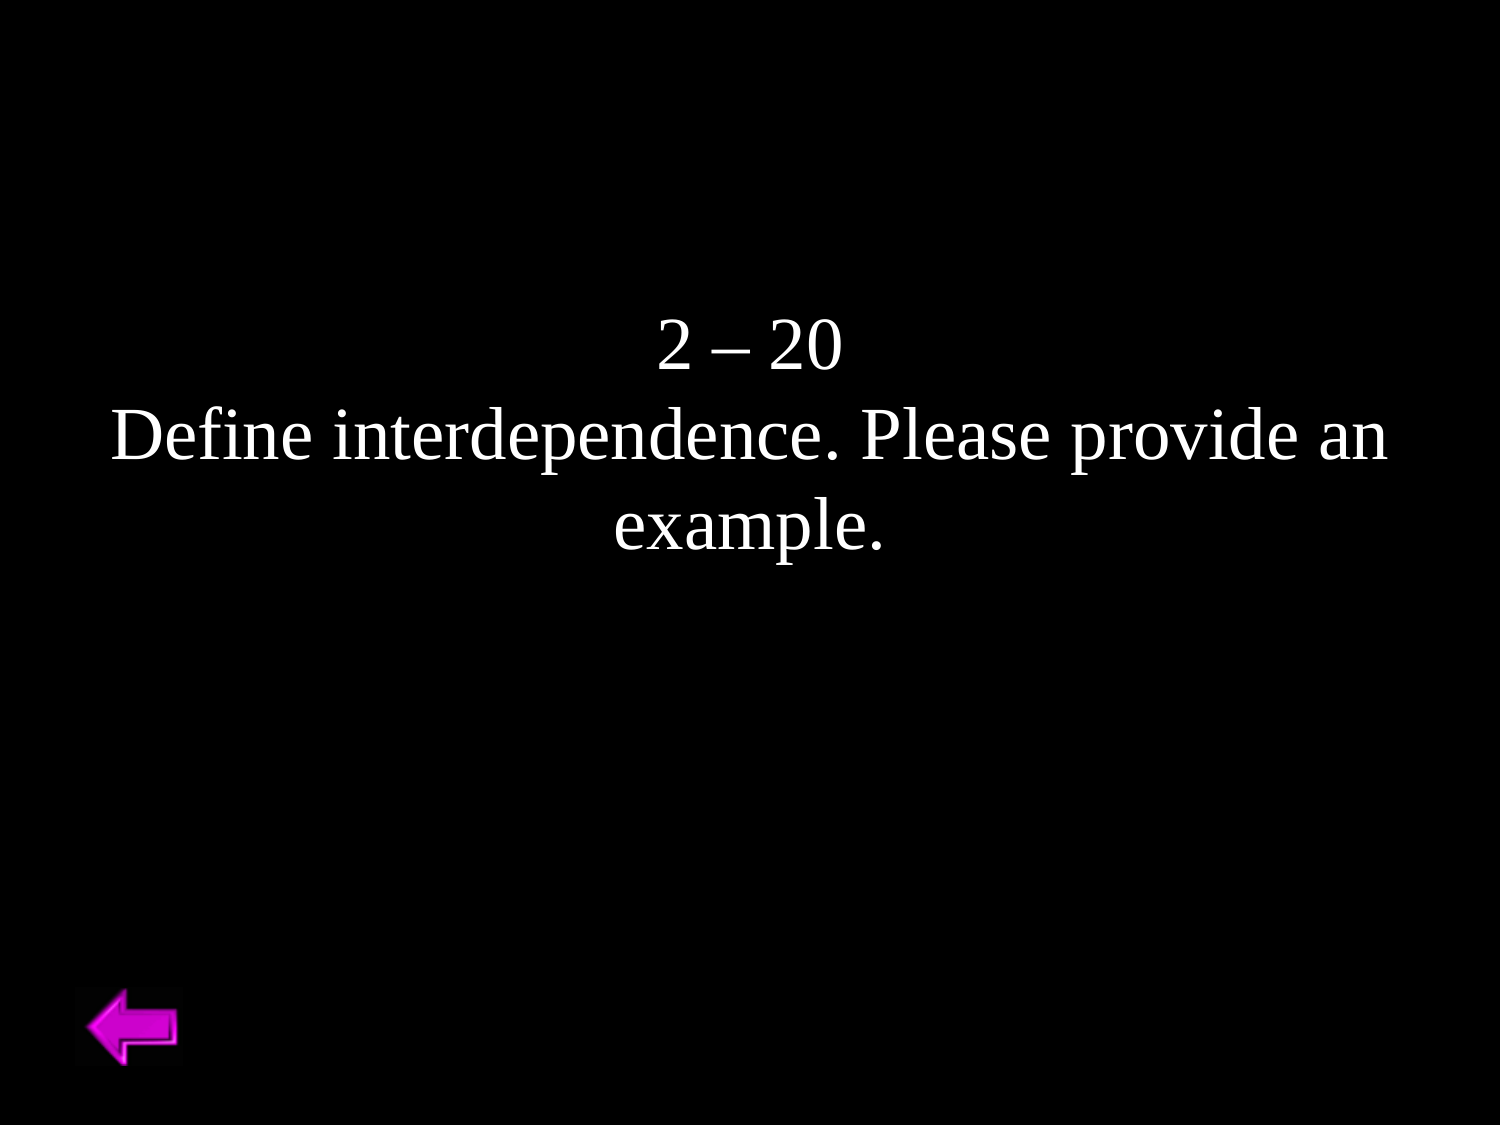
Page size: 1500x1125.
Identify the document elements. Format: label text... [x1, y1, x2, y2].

picture [74, 987, 183, 1066]
text_box 2 – 20 Define interdependence. Please provide an example. [12, 287, 1488, 573]
